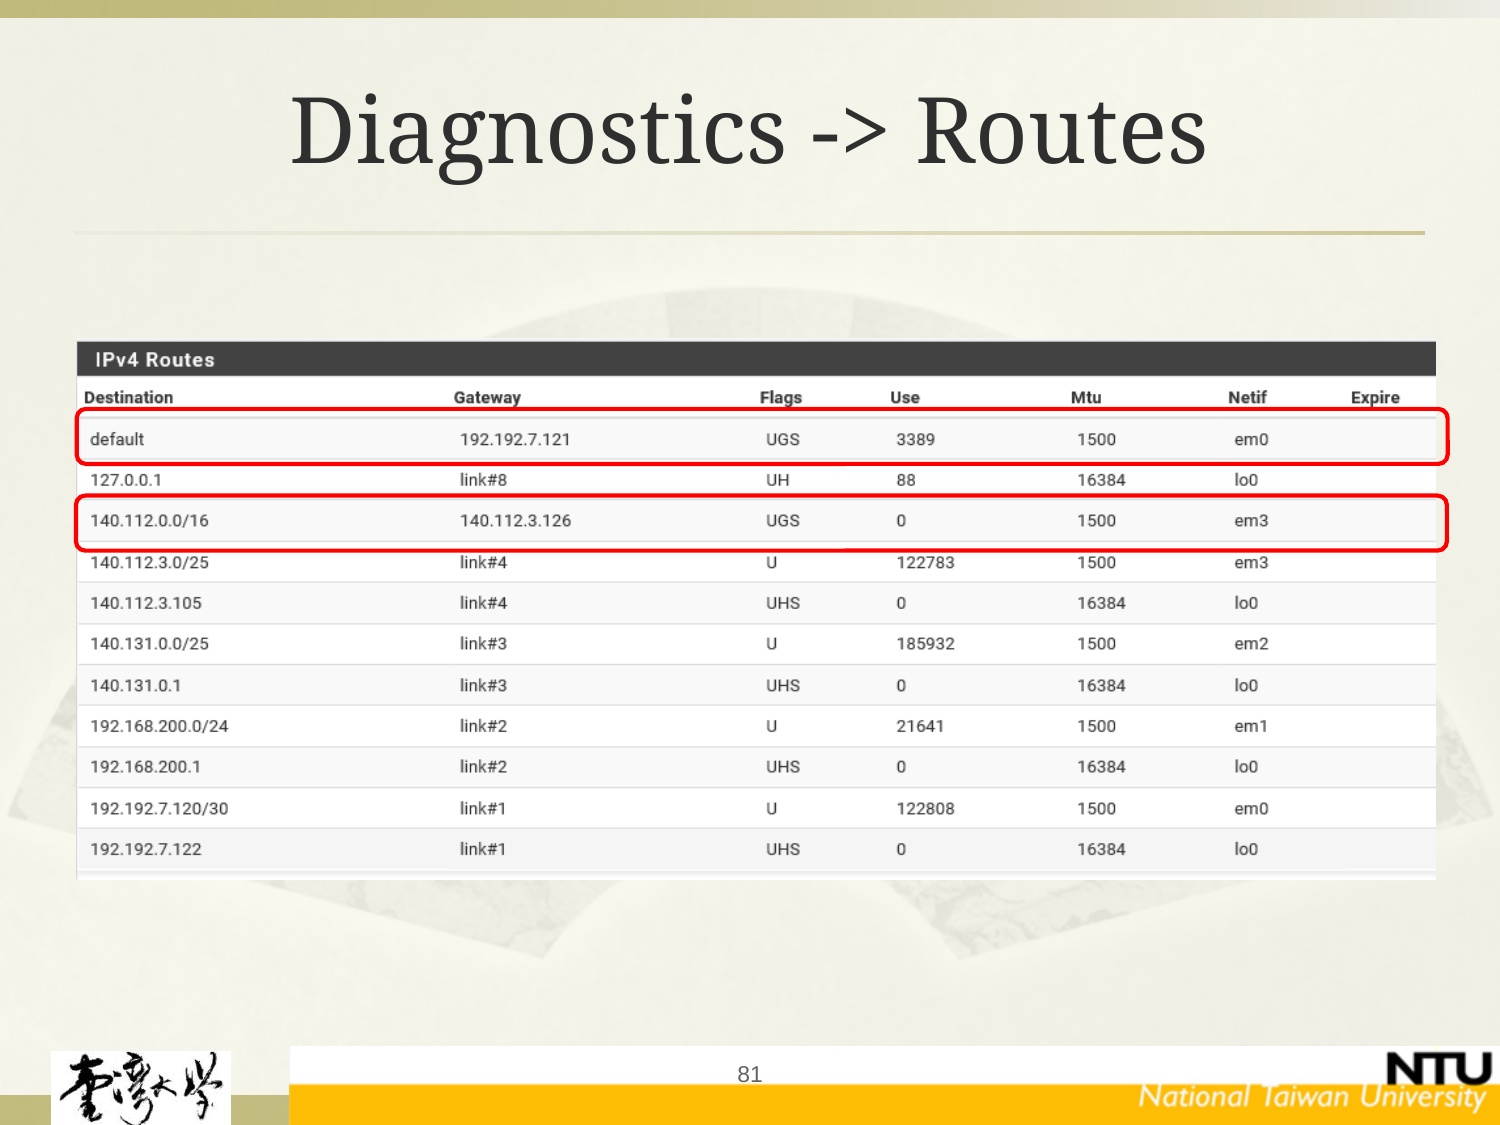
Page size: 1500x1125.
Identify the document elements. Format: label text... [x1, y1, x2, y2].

picture [289, 1046, 1500, 1125]
text_box [1439, 406, 1450, 466]
picture [76, 337, 1436, 880]
title Diagnostics -> Routes [75, 45, 1425, 209]
slide_number 81 [675, 1050, 825, 1097]
text_box [1439, 493, 1450, 553]
picture [51, 1051, 231, 1125]
